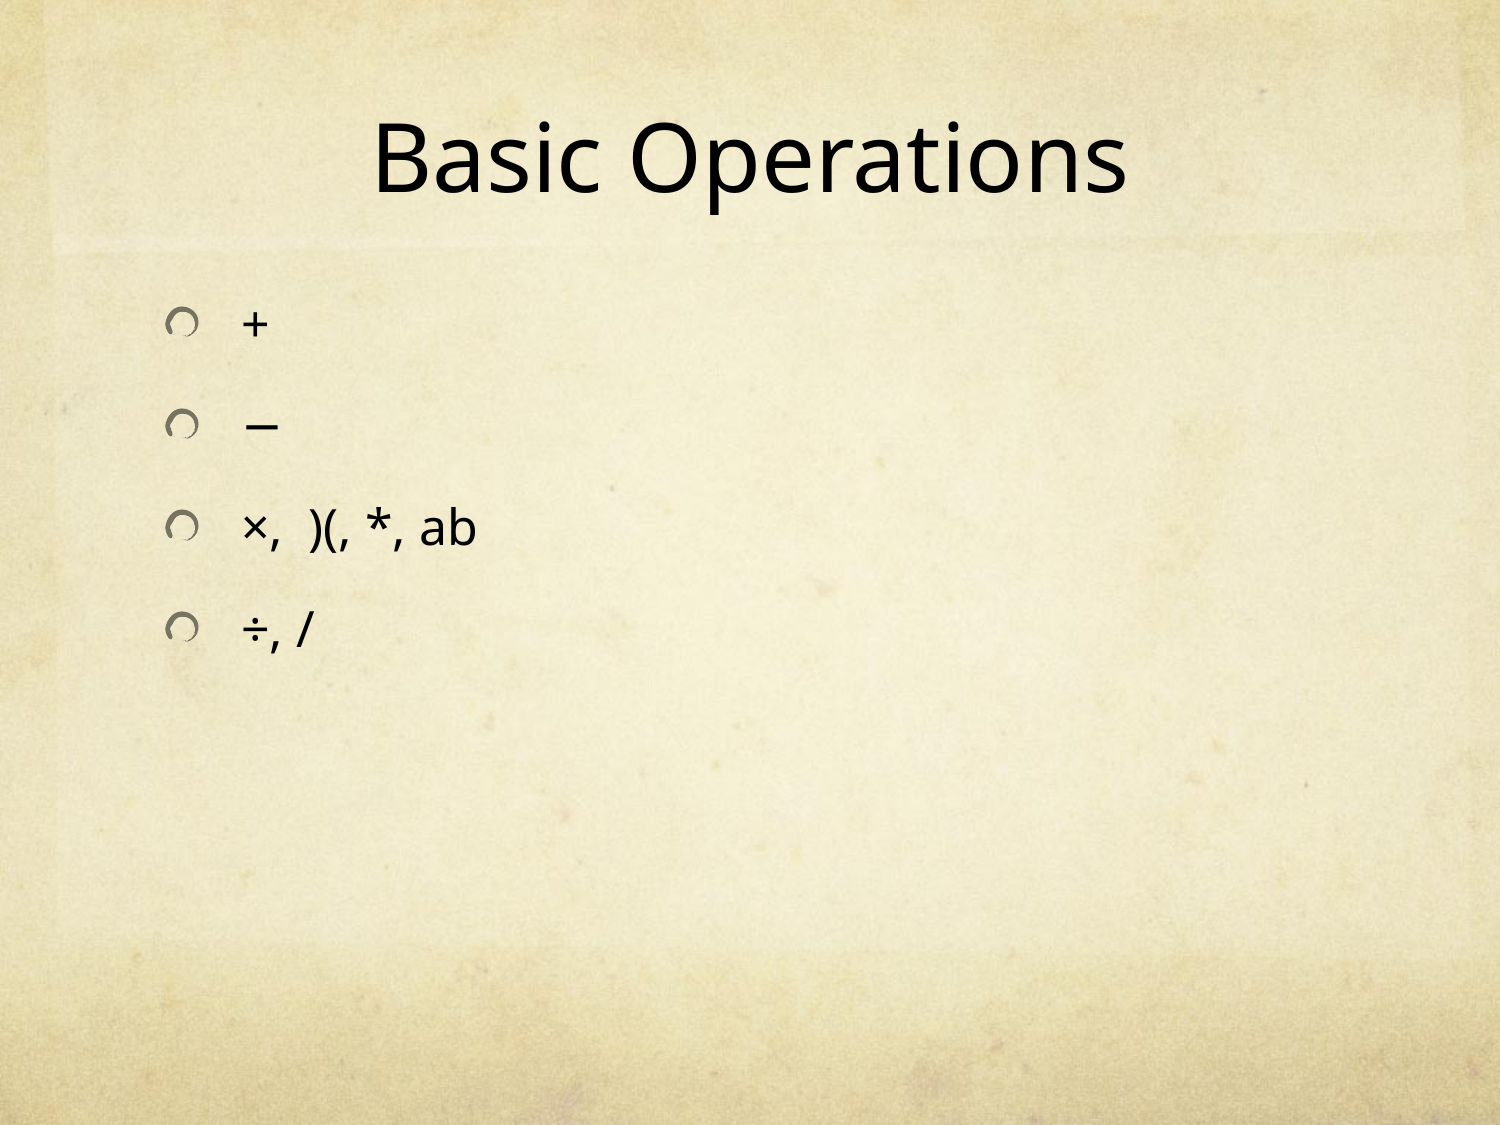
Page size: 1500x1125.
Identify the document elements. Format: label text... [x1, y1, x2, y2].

picture [0, 0, 1500, 1125]
list + − ×, )(, *, ab ÷, / [150, 284, 1350, 950]
title Basic Operations [150, 82, 1350, 225]
